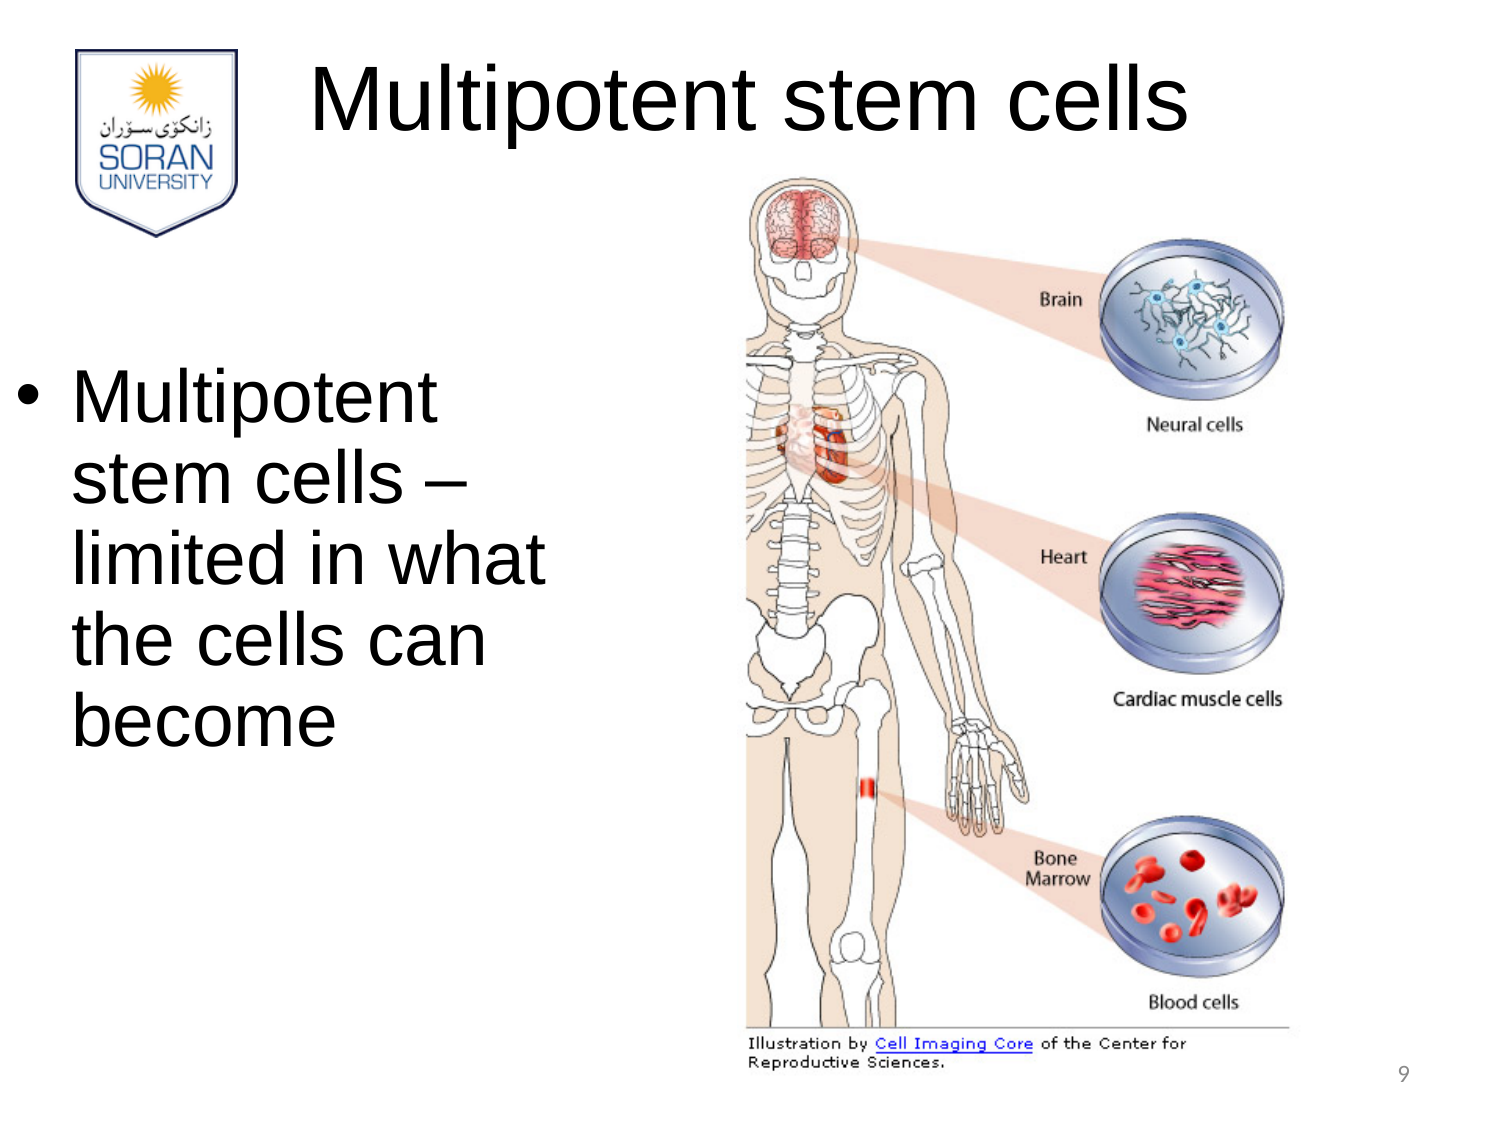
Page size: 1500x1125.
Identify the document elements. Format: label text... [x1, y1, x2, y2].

slide_number 9 [1074, 1042, 1425, 1103]
list Multipotent stem cells – limited in what the cells can become [0, 350, 625, 800]
picture [75, 49, 238, 238]
picture [737, 174, 1302, 1082]
title Multipotent stem cells [112, 0, 1388, 188]
